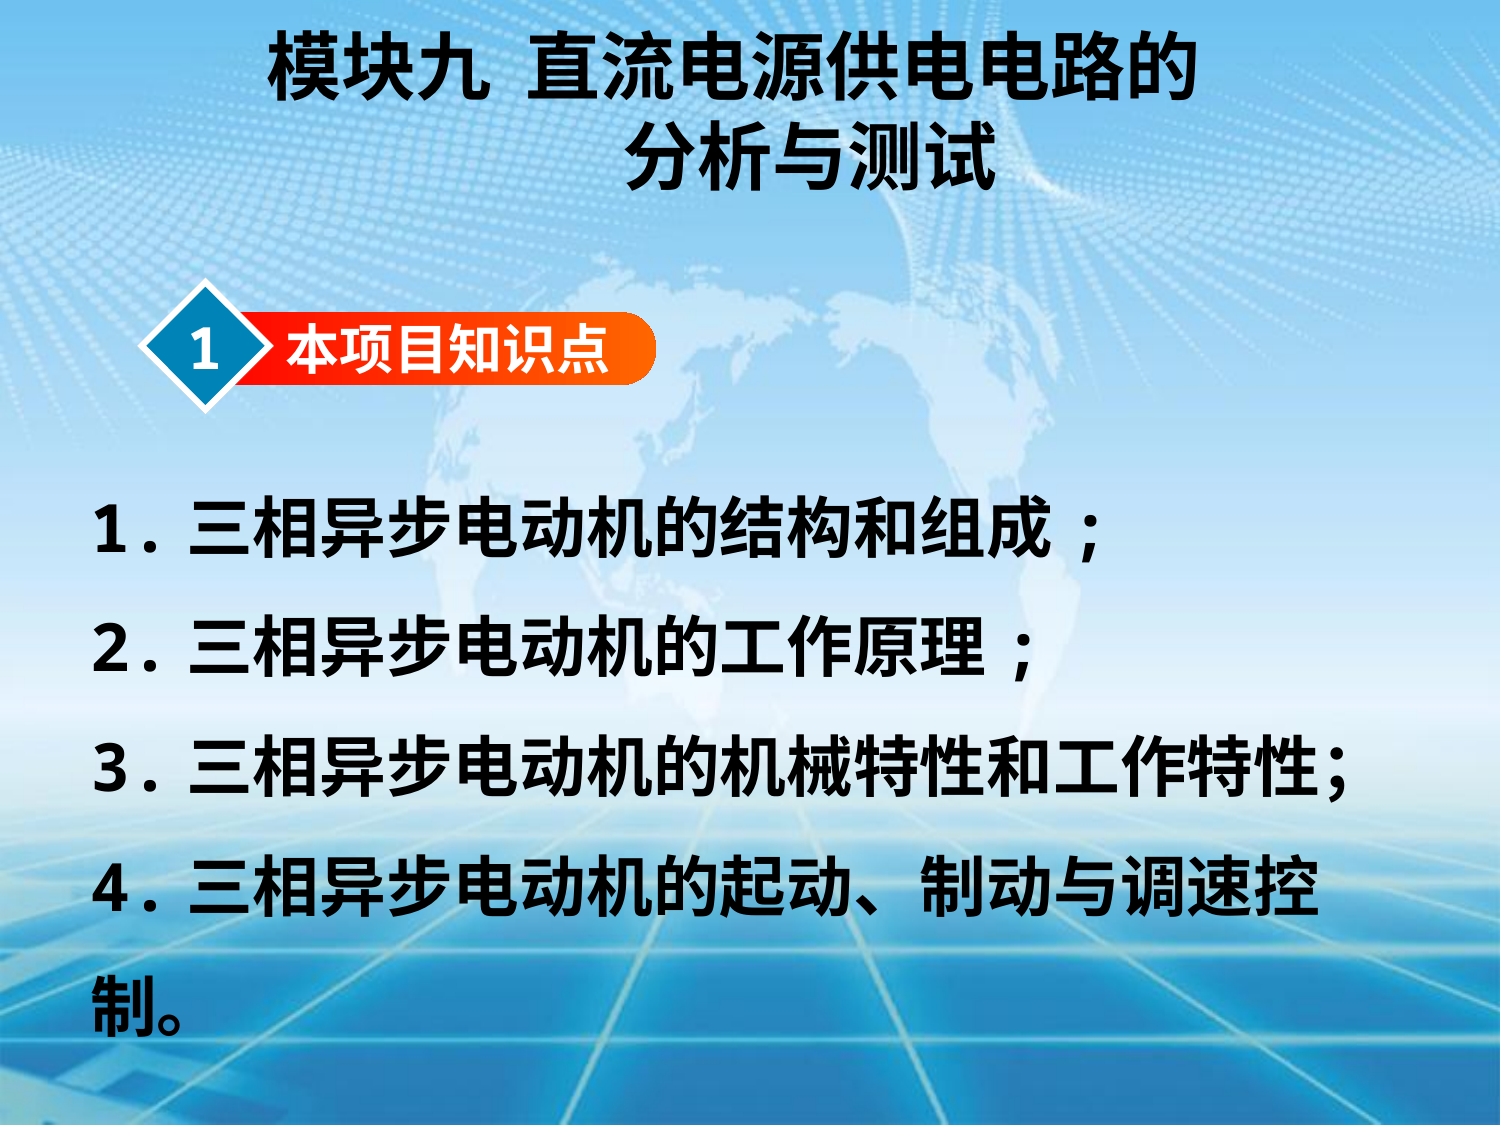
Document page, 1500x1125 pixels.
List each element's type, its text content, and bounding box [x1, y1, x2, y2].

text_box 1.三相异步电动机的结构和组成; 2.三相异步电动机的工作原理; 3.三相异步电动机的机械特性和工作特性； 4.三相异步电动机的起动、制动与调速控制。 [75, 437, 1397, 1053]
picture [0, 0, 1500, 1125]
text_box [233, 312, 271, 385]
text_box 本项目知识点 [271, 307, 658, 388]
text_box 1 [141, 282, 270, 410]
text_box 模块九 直流电源供电电路的 分析与测试 [123, 15, 1343, 204]
